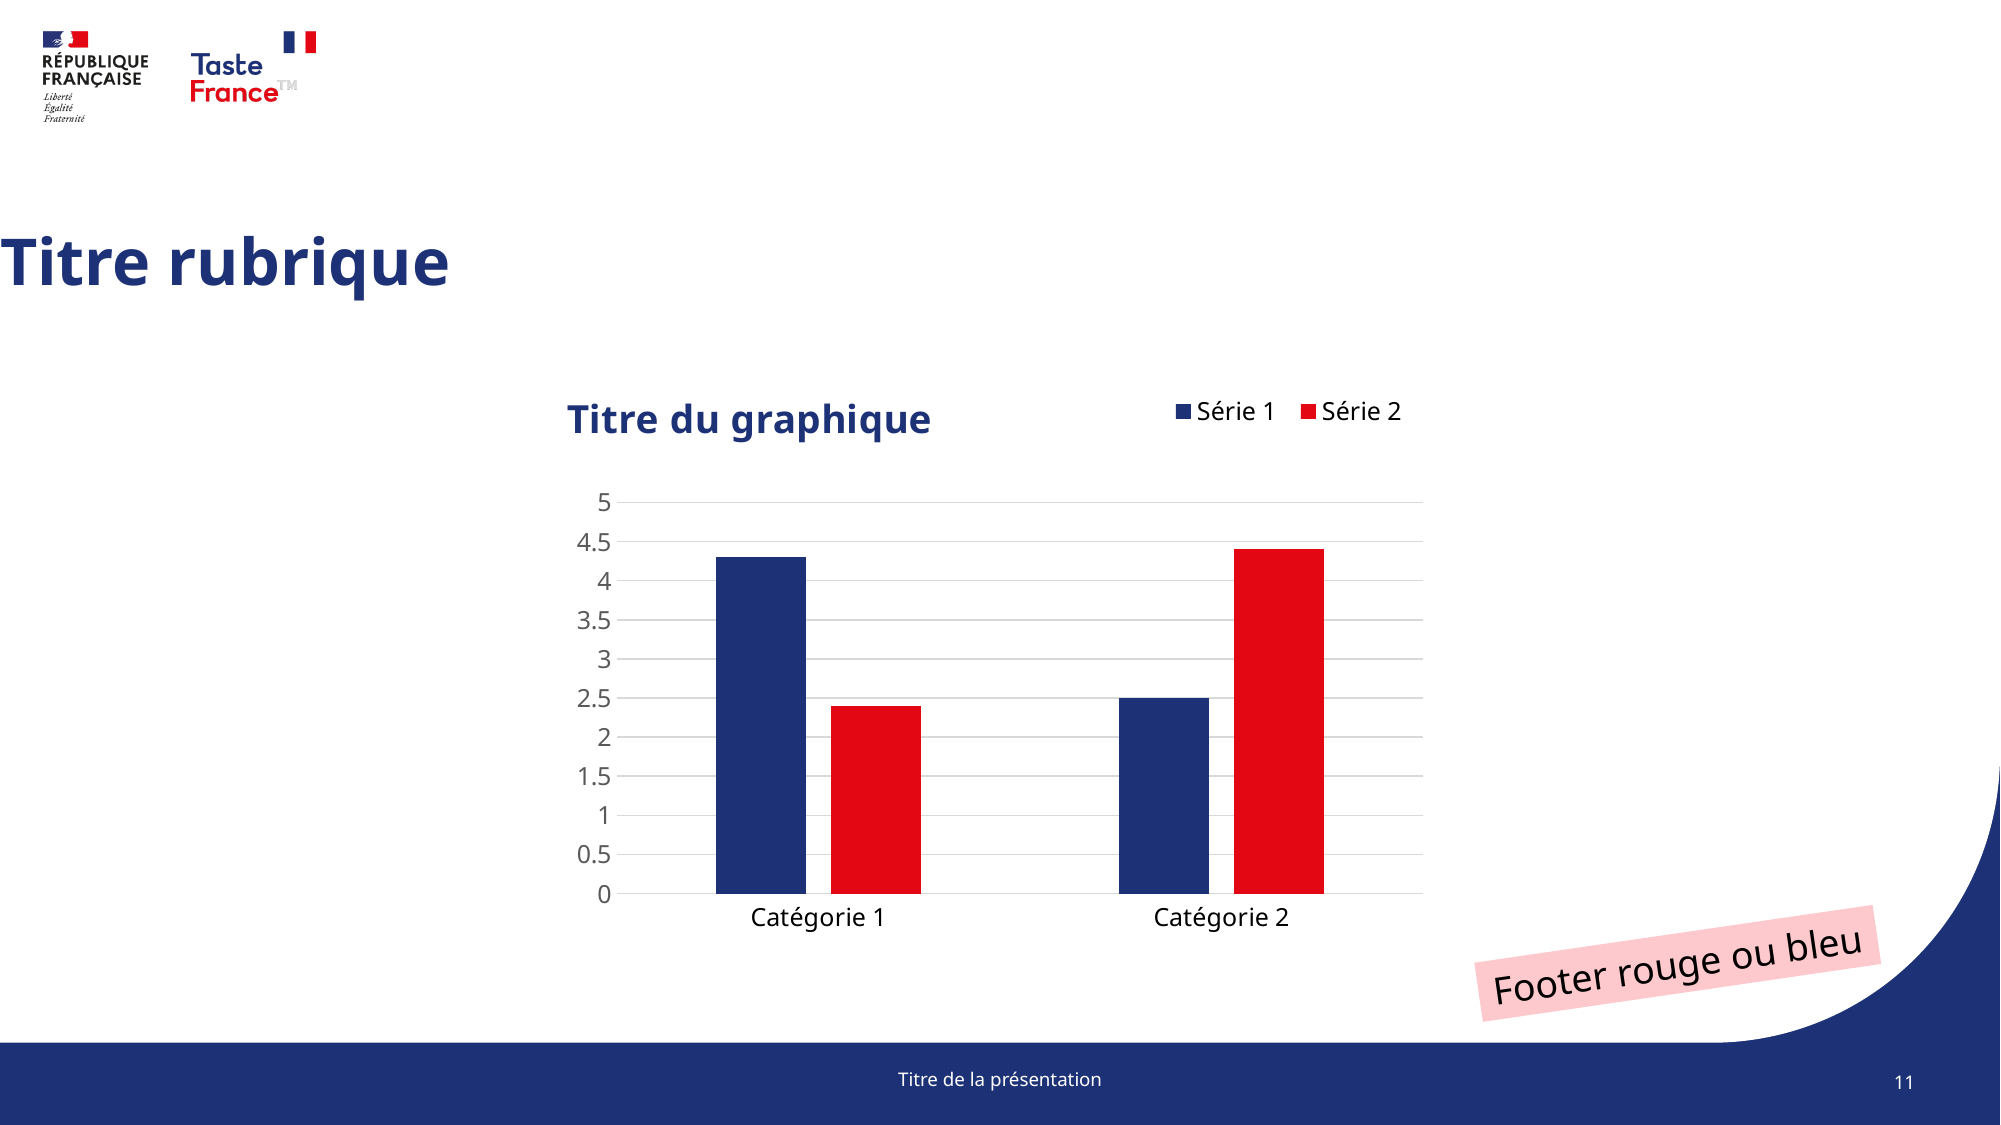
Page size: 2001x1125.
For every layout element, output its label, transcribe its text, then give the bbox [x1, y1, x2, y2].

footer Titre de la présentation [190, 1042, 1809, 1125]
title Titre rubrique [0, 229, 1810, 301]
picture [191, 31, 316, 102]
slide_number 11 [1809, 1042, 2000, 1125]
chart [558, 375, 1442, 1005]
text_box Footer rouge ou bleu [1474, 904, 1882, 1022]
picture [43, 31, 148, 122]
